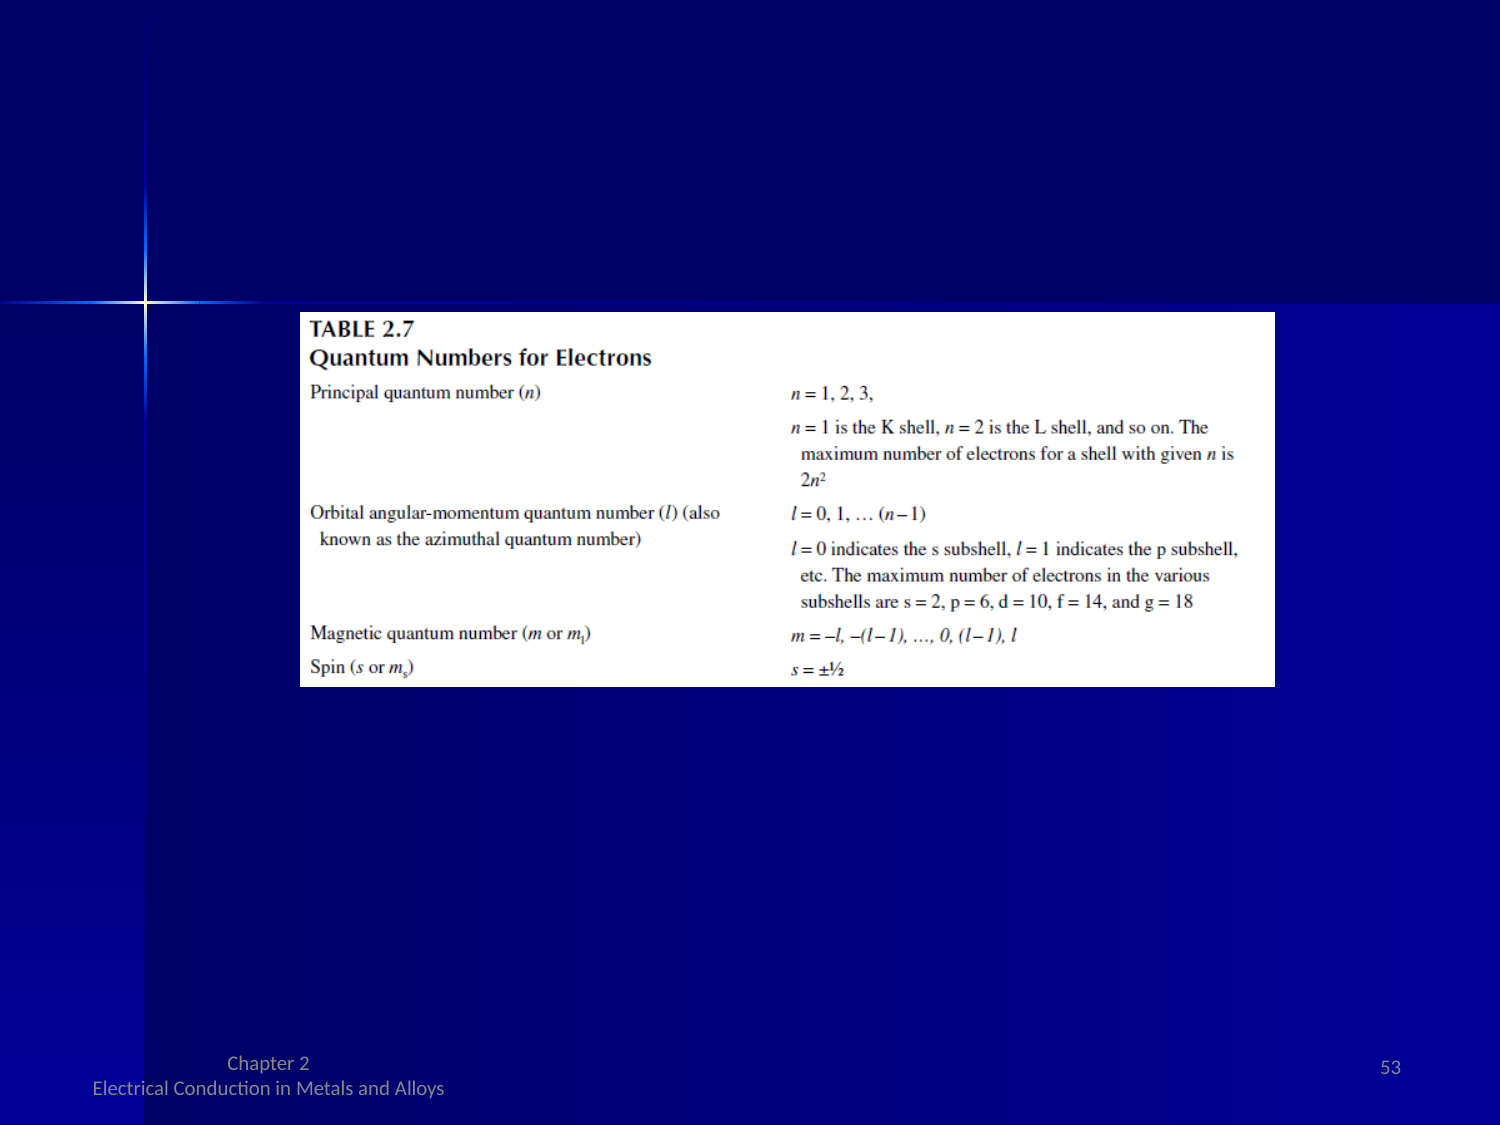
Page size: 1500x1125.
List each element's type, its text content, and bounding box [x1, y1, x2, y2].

picture [299, 312, 1276, 687]
slide_number Chapter 2 Electrical Conduction in Metals and Alloys [74, 1037, 463, 1113]
